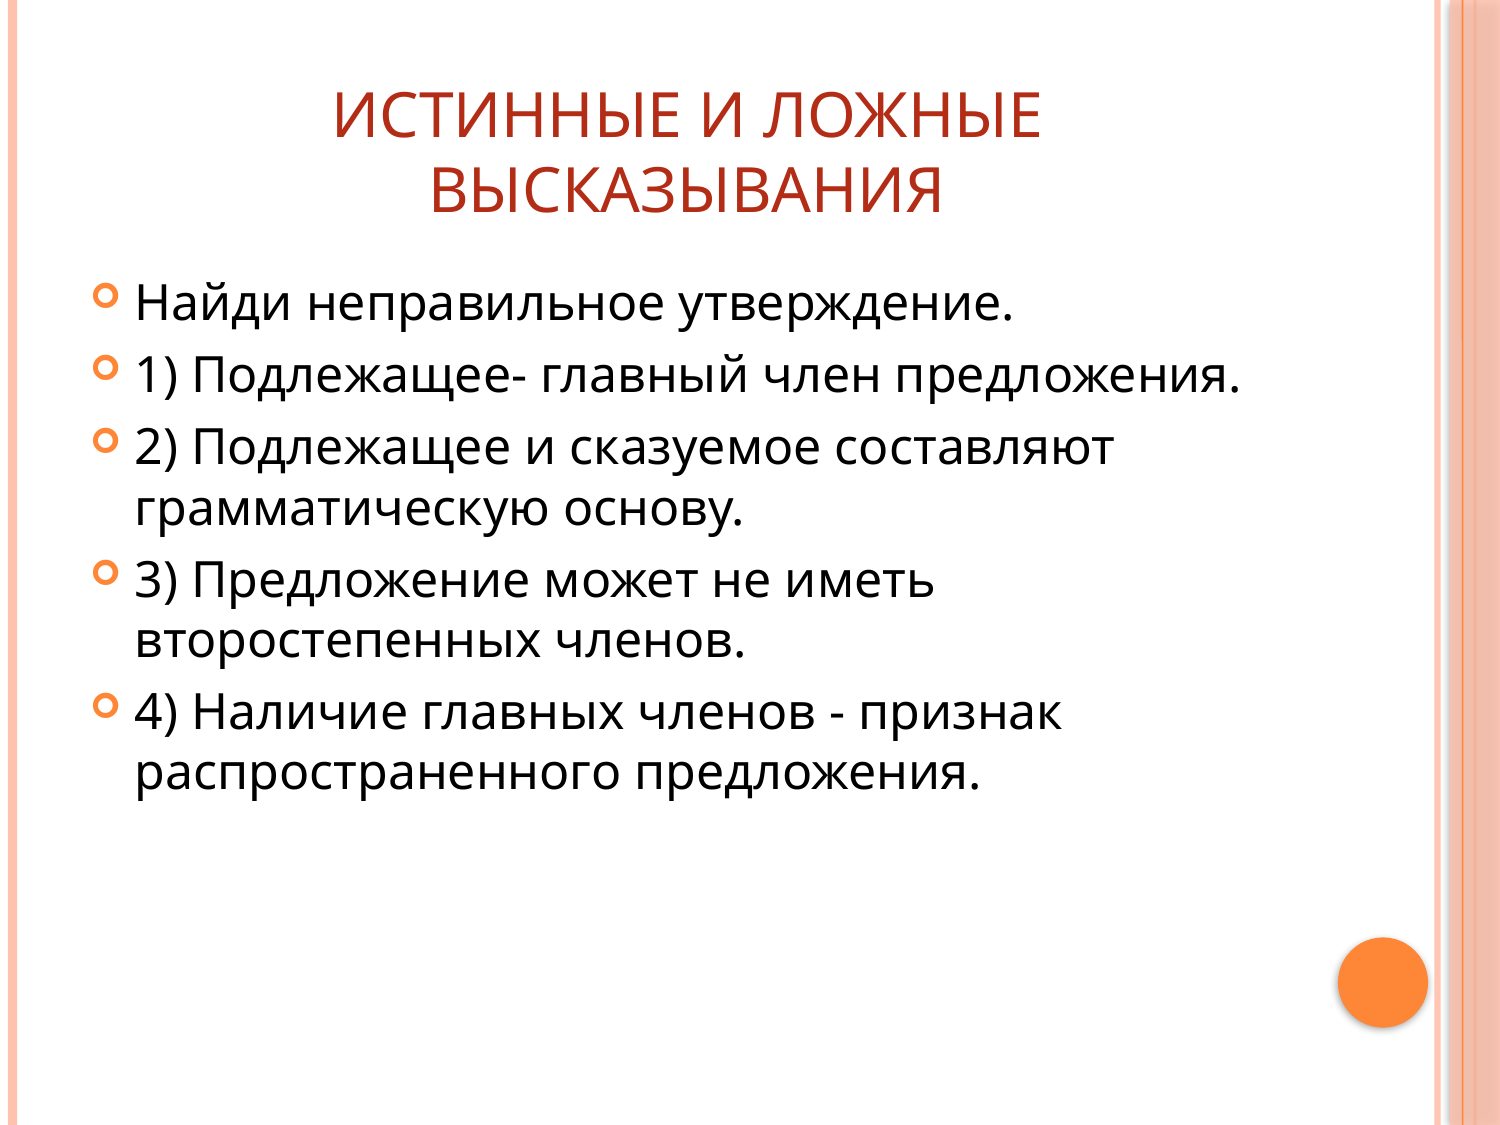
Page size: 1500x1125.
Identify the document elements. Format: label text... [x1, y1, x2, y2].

list Найди неправильное утверждение. 1) Подлежащее- главный член предложения. 2) Подлежащее и сказуемое составляют грамматическую основу. 3) Предложение может не иметь второстепенных членов. 4) Наличие главных членов - признак распространенного предложения. [74, 262, 1301, 1063]
title Истинные и ложные высказывания [75, 45, 1300, 233]
